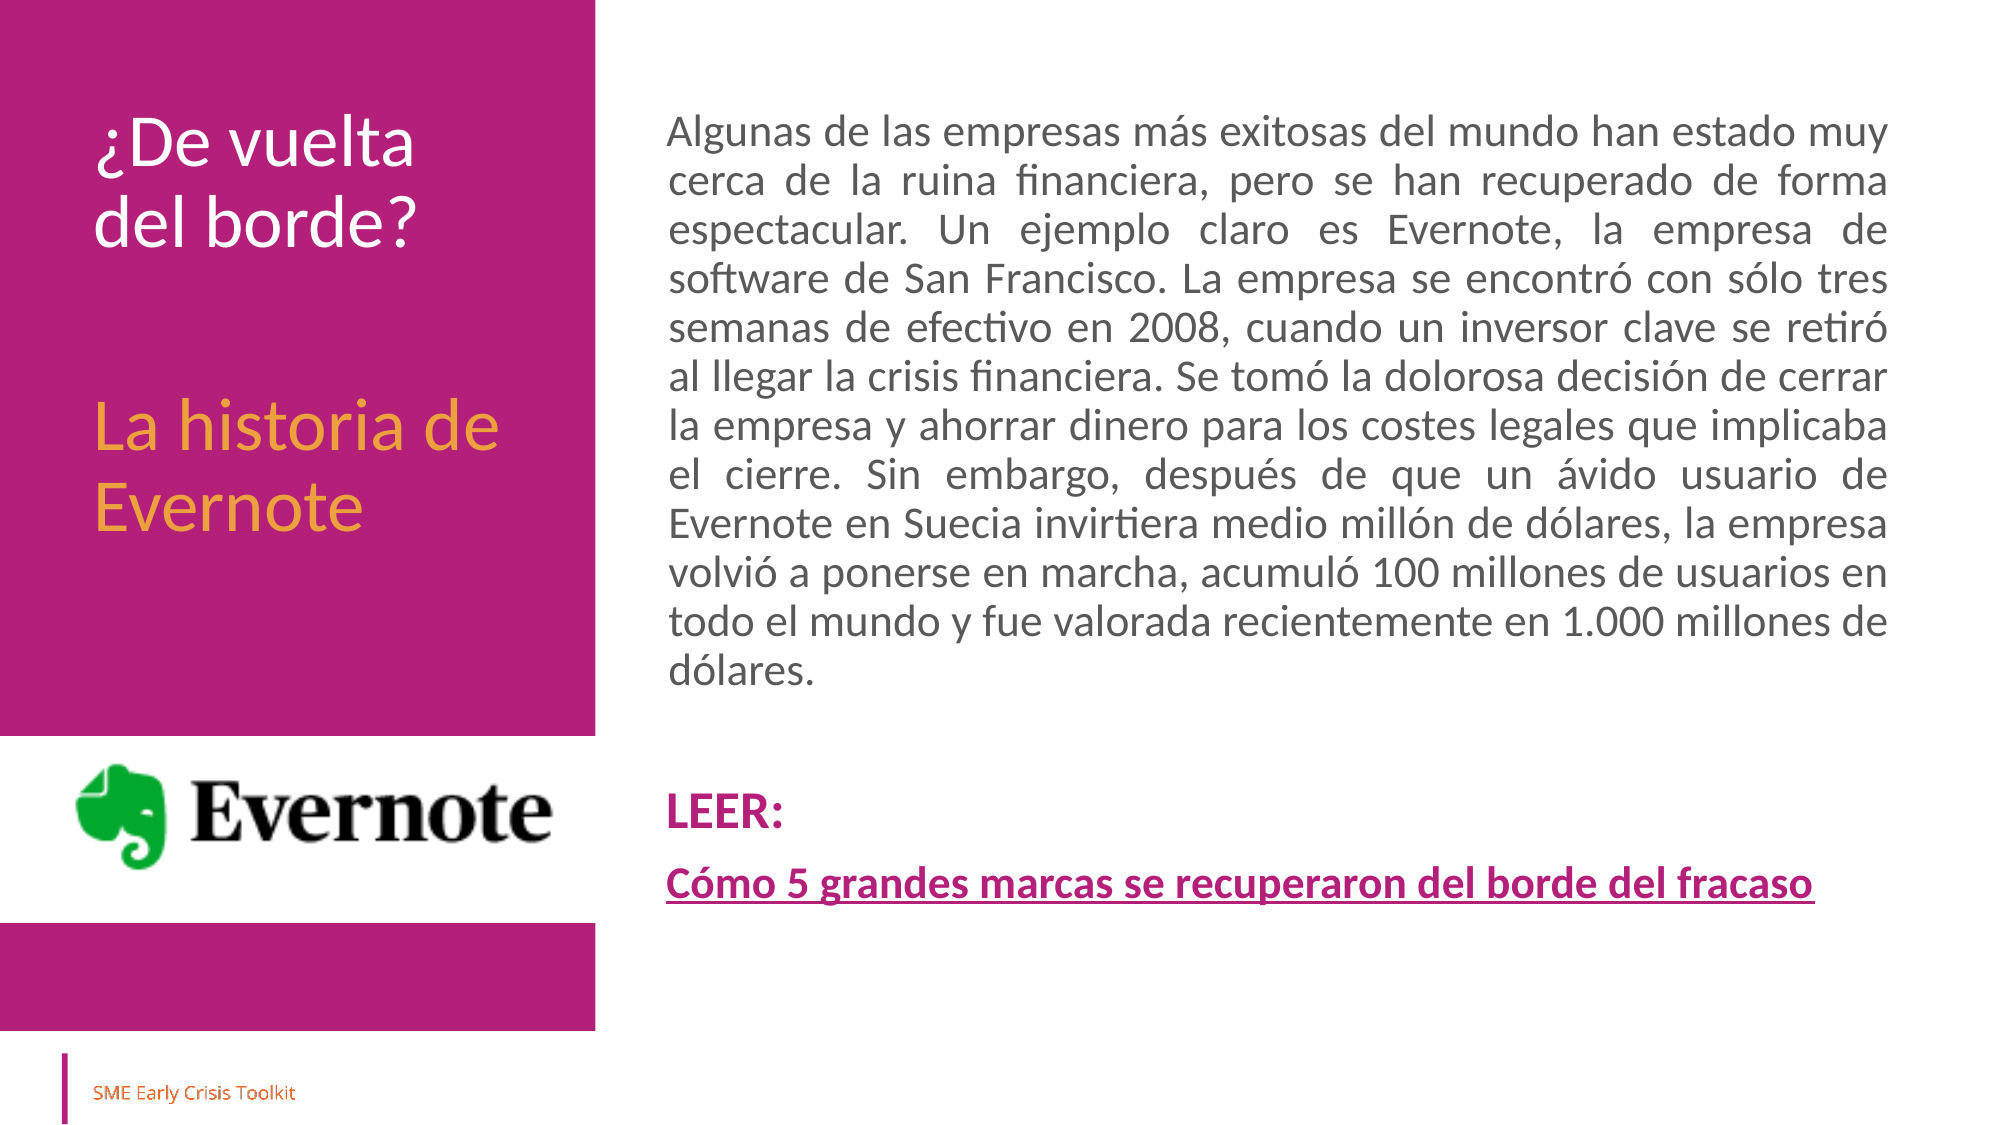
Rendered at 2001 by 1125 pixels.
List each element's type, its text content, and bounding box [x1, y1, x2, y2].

list Algunas de las empresas más exitosas del mundo han estado muy cerca de la ruina financiera, pero se han recuperado de forma espectacular. Un ejemplo claro es Evernote, la empresa de software de San Francisco. La empresa se encontró con sólo tres semanas de efectivo en 2008, cuando un inversor clave se retiró al llegar la crisis financiera. Se tomó la dolorosa decisión de cerrar la empresa y ahorrar dinero para los costes legales que implicaba el cierre. Sin embargo, después de que un ávido usuario de Evernote en Suecia invirtiera medio millón de dólares, la empresa volvió a ponerse en marcha, acumuló 100 millones de usuarios en todo el mundo y fue valorada recientemente en 1.000 millones de dólares. LEER: Cómo 5 grandes marcas se recuperaron del borde del fracaso [651, 99, 1904, 923]
text_box [0, 0, 596, 736]
list ¿De vuelta del borde? La historia de Evernote [78, 93, 517, 628]
text_box [0, 923, 596, 1032]
picture [83, 1080, 295, 1104]
picture [0, 736, 611, 923]
